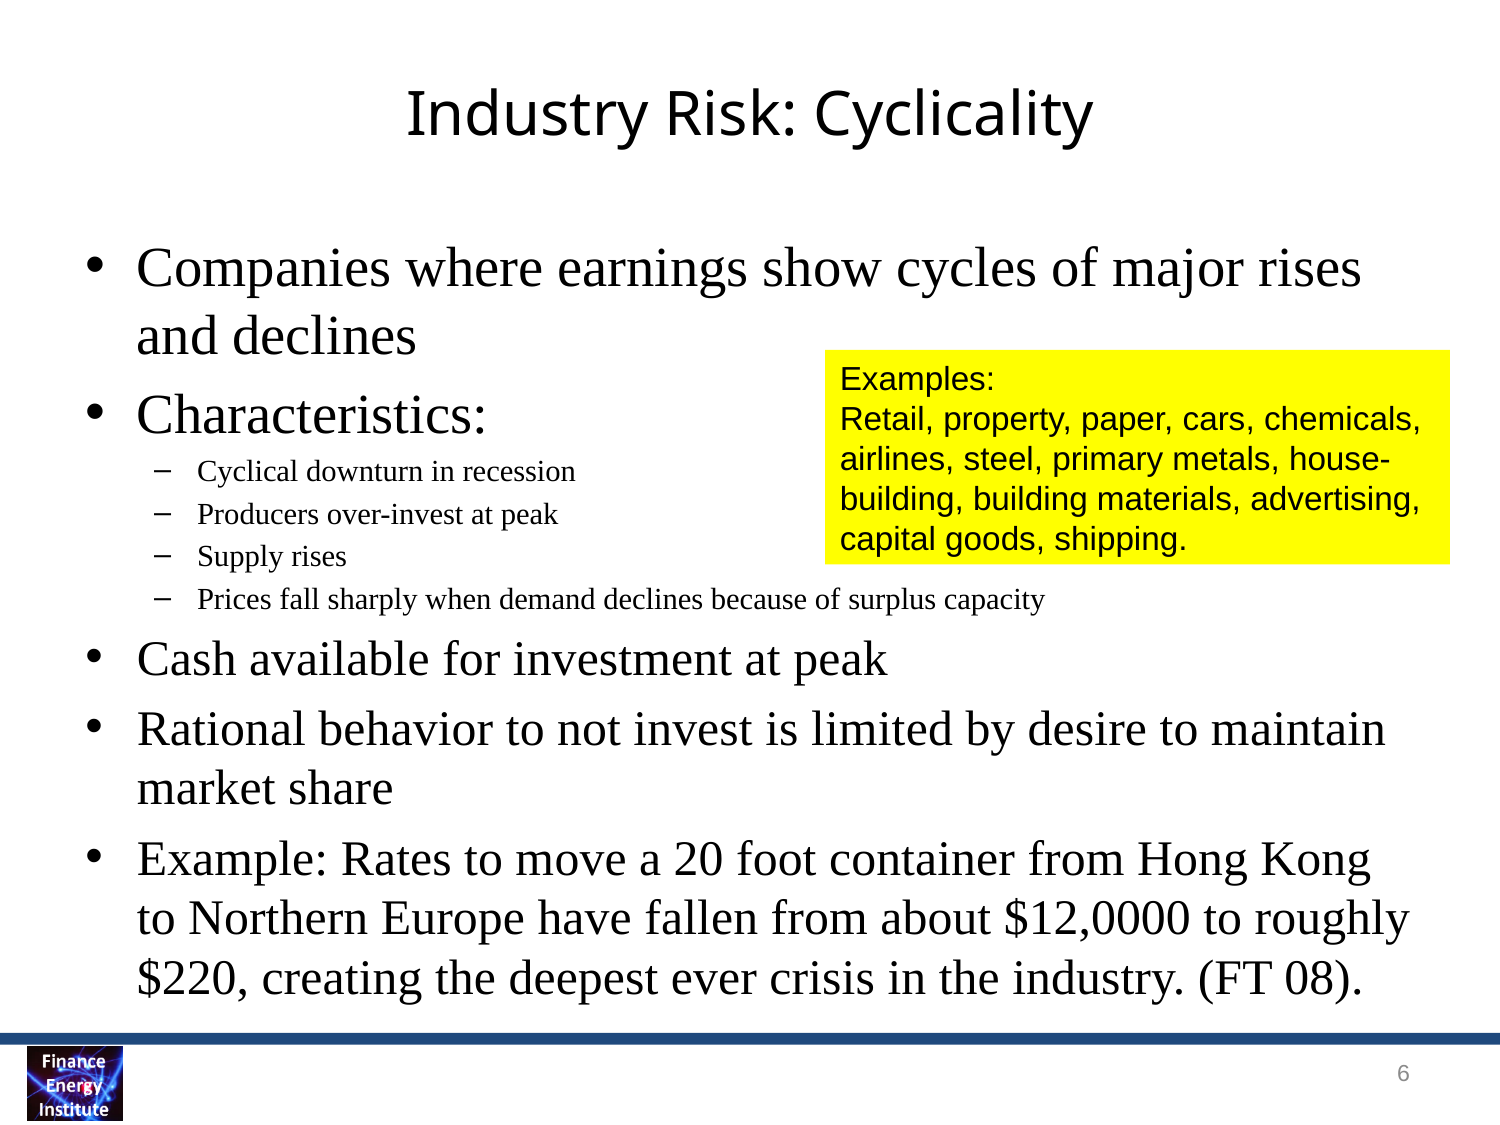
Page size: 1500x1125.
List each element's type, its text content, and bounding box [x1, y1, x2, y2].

slide_number 6 [1074, 1042, 1425, 1103]
list Companies where earnings show cycles of major rises and declines Characteristics: Cyclical downturn in recession Producers over-invest at peak Supply rises Prices fall sharply when demand declines because of surplus capacity Cash available for investment at peak Rational behavior to not invest is limited by desire to maintain market share Example: Rates to move a 20 foot container from Hong Kong to Northern Europe have fallen from about $12,0000 to roughly $220, creating the deepest ever crisis in the industry. (FT 08). [70, 222, 1430, 1032]
picture [27, 1046, 123, 1121]
text_box Examples: Retail, property, paper, cars, chemicals, airlines, steel, primary metals, house-building, building materials, advertising, capital goods, shipping. [825, 349, 1450, 565]
title Industry Risk: Cyclicality [70, 56, 1430, 164]
